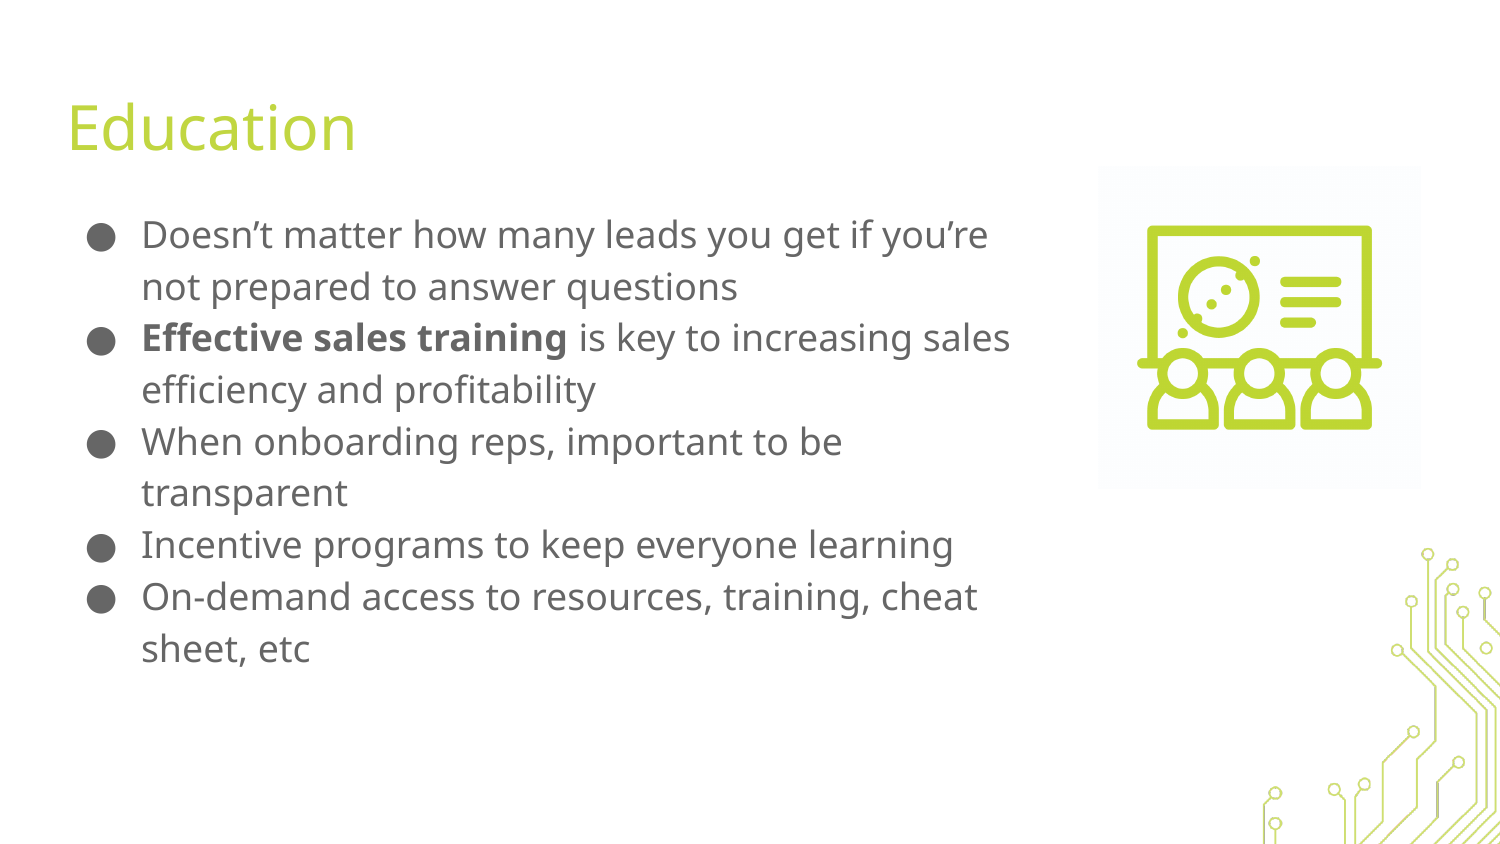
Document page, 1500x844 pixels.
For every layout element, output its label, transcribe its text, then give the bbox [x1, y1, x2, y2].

picture [1098, 166, 1421, 490]
title Education [51, 72, 1449, 167]
picture [1262, 547, 1500, 844]
list Doesn’t matter how many leads you get if you’re not prepared to answer questions Effective sales training is key to increasing sales efficiency and profitability When onboarding reps, important to be transparent Incentive programs to keep everyone learning On-demand access to resources, training, cheat sheet, etc [51, 189, 1060, 750]
